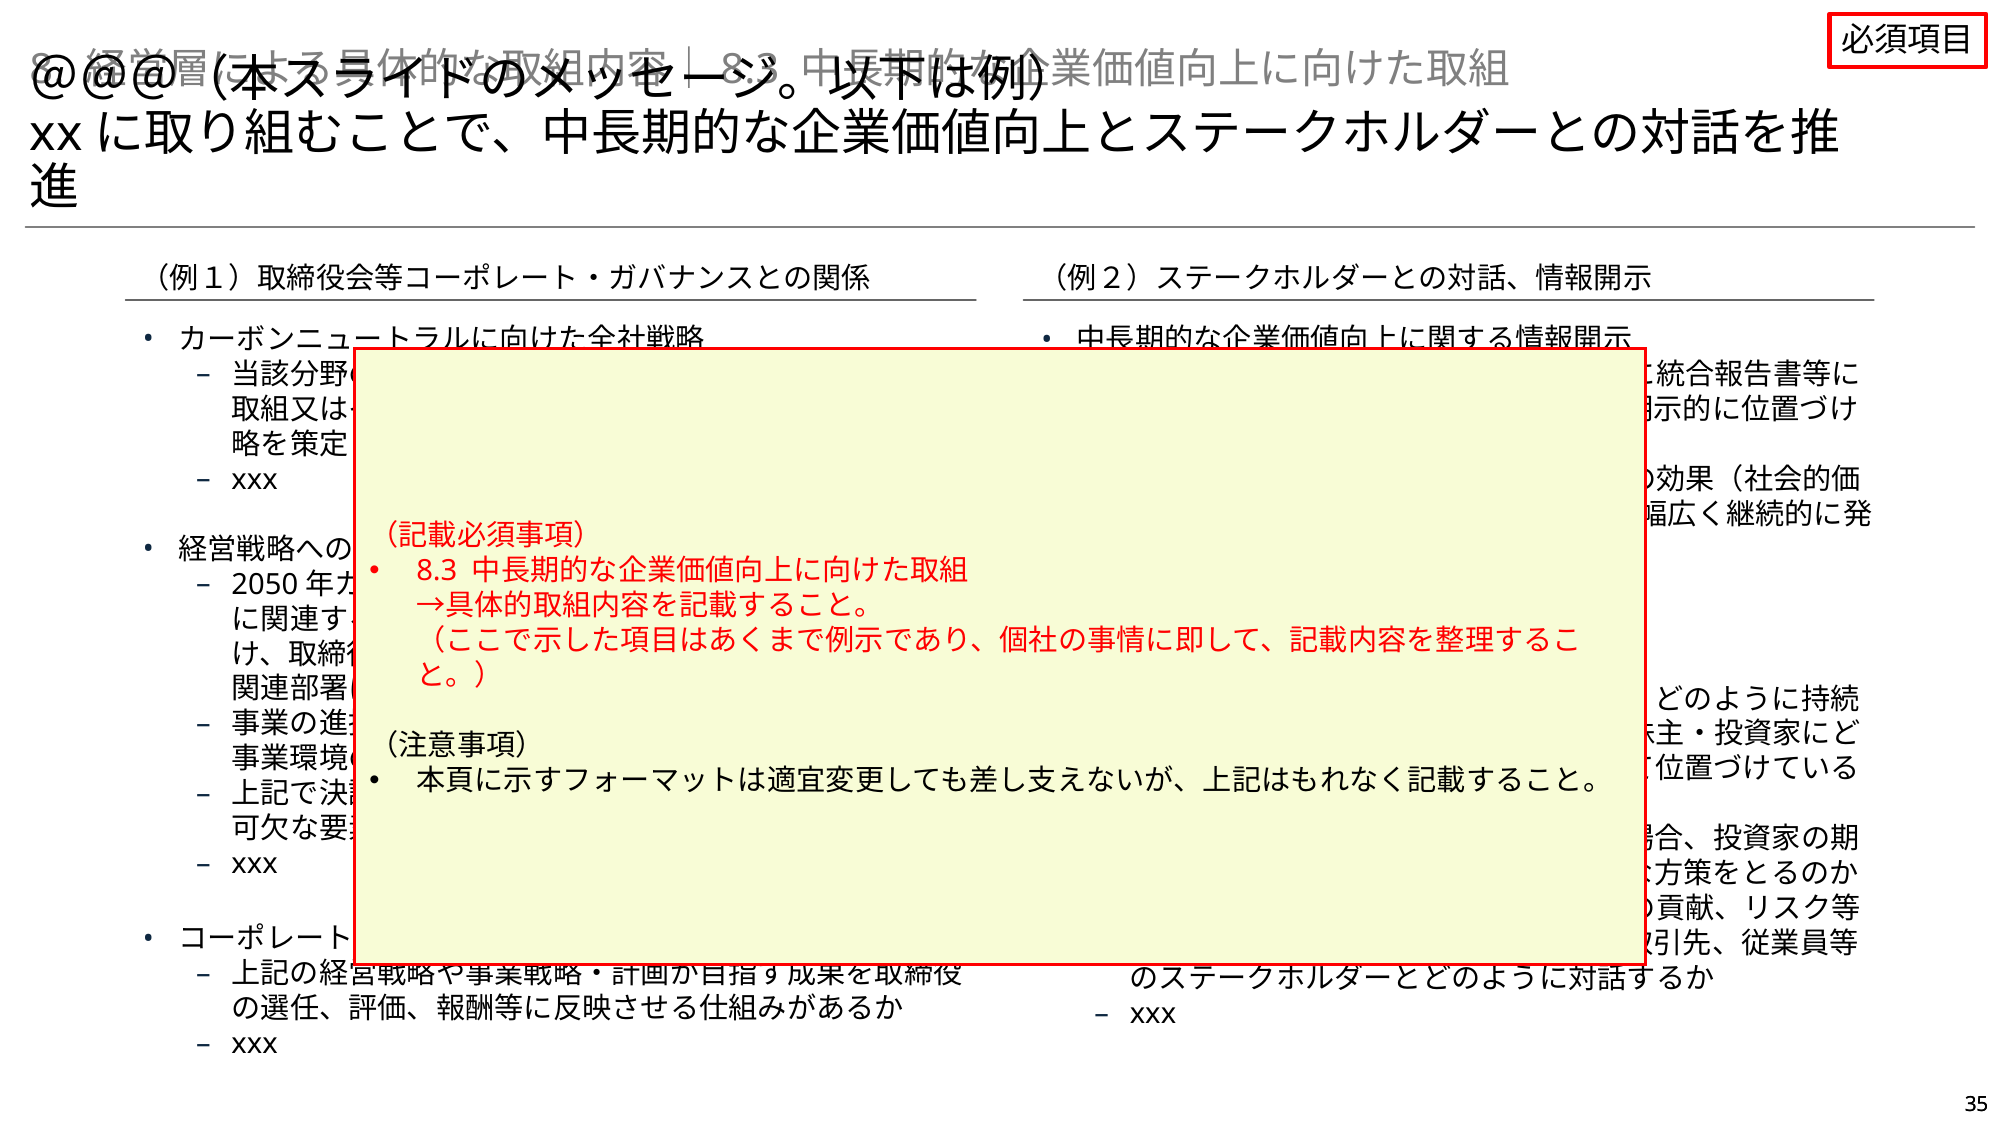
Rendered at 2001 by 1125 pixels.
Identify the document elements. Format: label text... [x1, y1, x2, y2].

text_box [125, 252, 977, 301]
text_box 必須項目 [1829, 13, 1986, 68]
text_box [1022, 252, 1875, 301]
text_box カーボンニュートラルに向けた全社戦略 当該分野の範囲を超えたカーボンニュートラルに向けた取組又はイノベーション推進体制整備等について全社戦略を策定しているか xxx 経営戦略への位置づけ、事業戦略・事業計画の決議・変更 2050年カーボンニュートラルの実現に向けて、本事業に関連する事業戦略又は計画を明確に経営戦略に位置づけ、取締役会で意思決定しているか。その内容を社内の関連部署に広く周知するか 事業の進捗状況や課題を取締役会等でモニタリングし、事業環境の変化等に応じて見直しを行うか 上記で決議された事業戦略・計画において、本事業が不可欠な要素として、優先度高く位置づけられるか xxx コーポレートガバナンスとの関連付け 上記の経営戦略や事業戦略・計画が目指す成果を取締役の選任、評価、報酬等に反映させる仕組みがあるか xxx [125, 320, 976, 1106]
text_box 中長期的な企業価値向上に関する情報開示 全社的な経営戦略を示す株主・投資家に統合報告書等において、どのように事業戦略・計画を明示的に位置づけるか 採択された場合、本事業の概要や事業の効果（社会的価値等）をリリースやIR等でどのように幅広く継続的に発信するか xxx 企業価値向上とステークホルダーとの対話 事業戦略・計画を経営戦略に位置づけ、どのように持続的な企業価値向上につなげていくか、株主・投資家にどのような財務指標を重視し、目標として位置づけているか 当該財務指標の向上が必要と思われる場合、投資家の期待値を上げ、改善するためにどのような方策をとるのか 事業の見通しや中長期的な企業価値への貢献、リスク等について、株主・投資家や金融機関、取引先、従業員等のステークホルダーとどのように対話するか xxx [1023, 320, 1874, 1079]
text_box ＠＠＠（本スライドのメッセージ。以下は例） xxに取り組むことで、中長期的な企業価値向上とステークホルダーとの対話を推進 [29, 53, 1875, 216]
text_box （記載必須事項） 8.3 中長期的な企業価値向上に向けた取組 →具体的取組内容を記載すること。 （ここで示した項目はあくまで例示であり、個社の事情に即して、記載内容を整理すること。） （注意事項） 本頁に示すフォーマットは適宜変更しても差し支えないが、上記はもれなく記載すること。 [353, 347, 1647, 966]
text_box 8. 経営層による具体的な取組内容｜8.3 中長期的な企業価値向上に向けた取組 [29, 47, 1802, 53]
